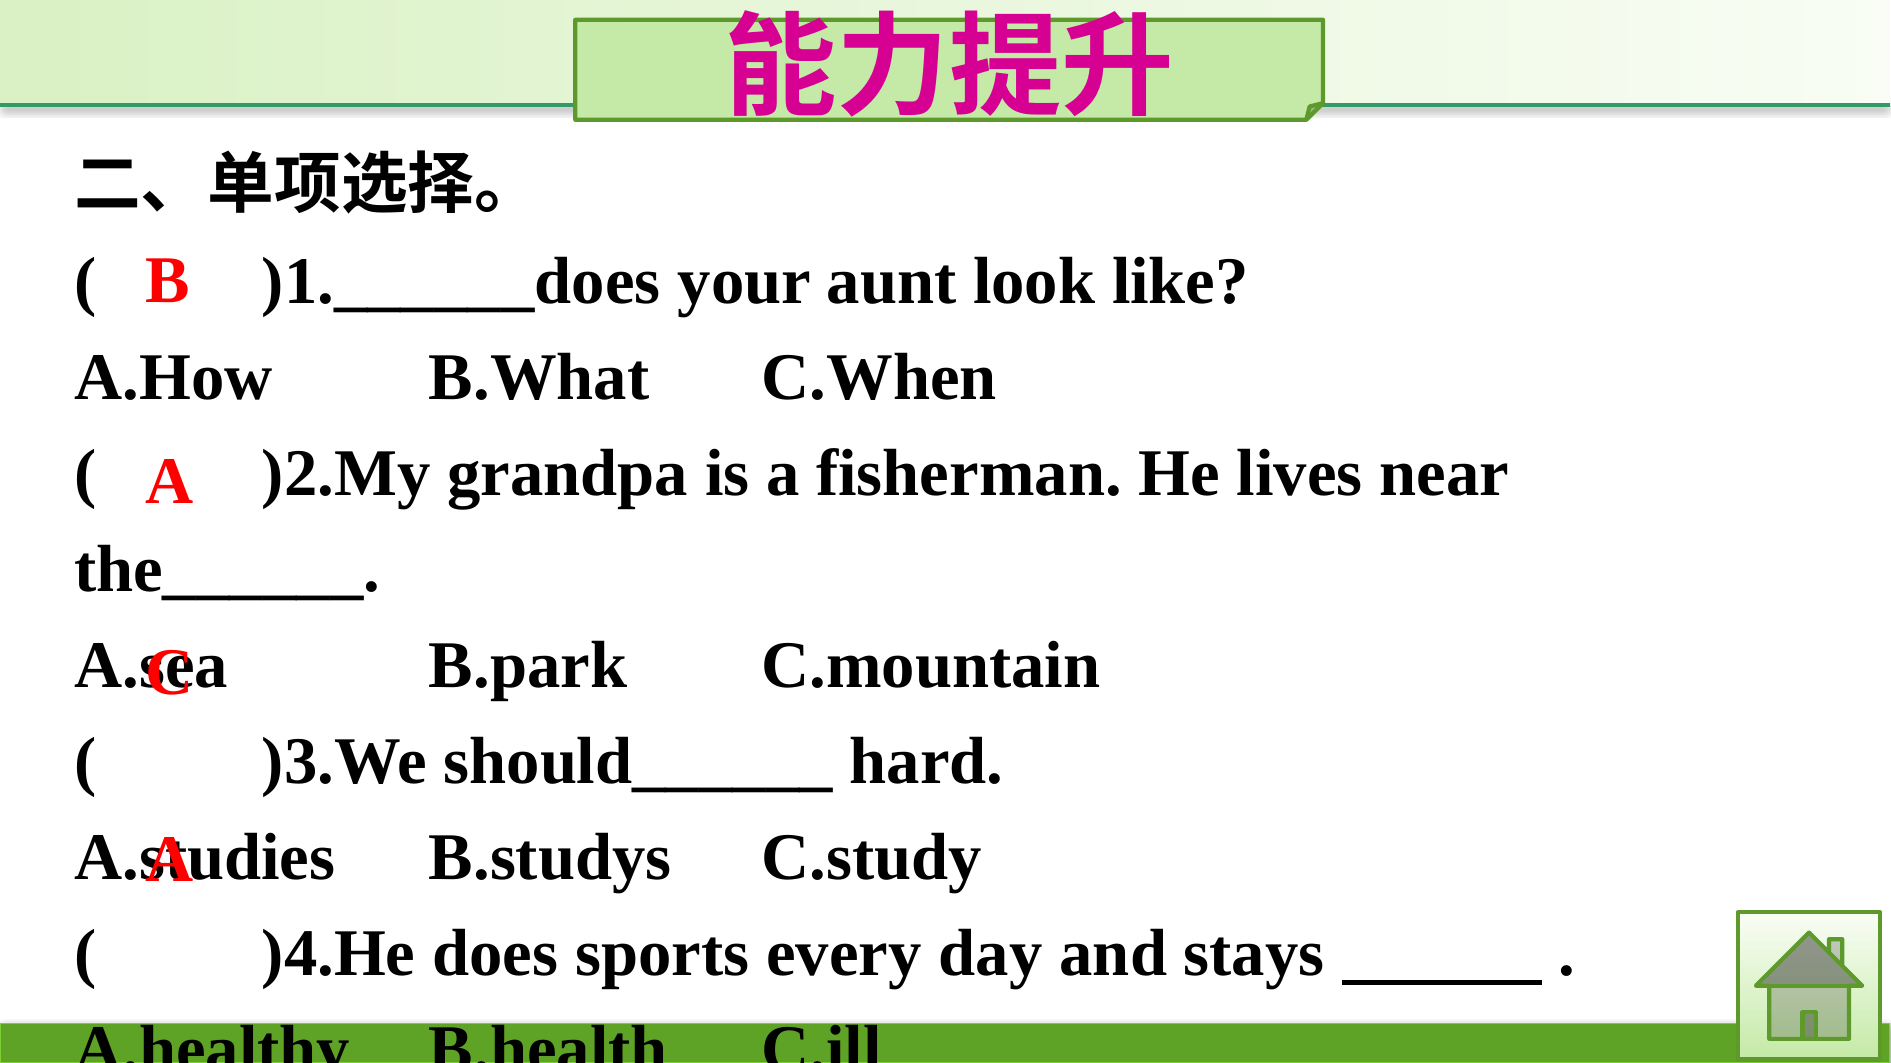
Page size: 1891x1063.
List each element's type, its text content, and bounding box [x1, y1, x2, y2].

text_box 二、单项选择。 ( )1.______does your aunt look like? A.How B.What C.When ( )2.My grandpa is a fisherman. He lives near the______. A.sea B.park C.mountain ( )3.We should______ hard. A.studies B.studys C.study ( )4.He does sports every day and stays . A.healthy B.health C.ill [59, 117, 1833, 1063]
text_box A [130, 791, 209, 903]
text_box A [130, 413, 209, 524]
text_box 能力提升 [573, 17, 1326, 117]
text_box B [130, 212, 205, 324]
text_box C [130, 604, 209, 716]
